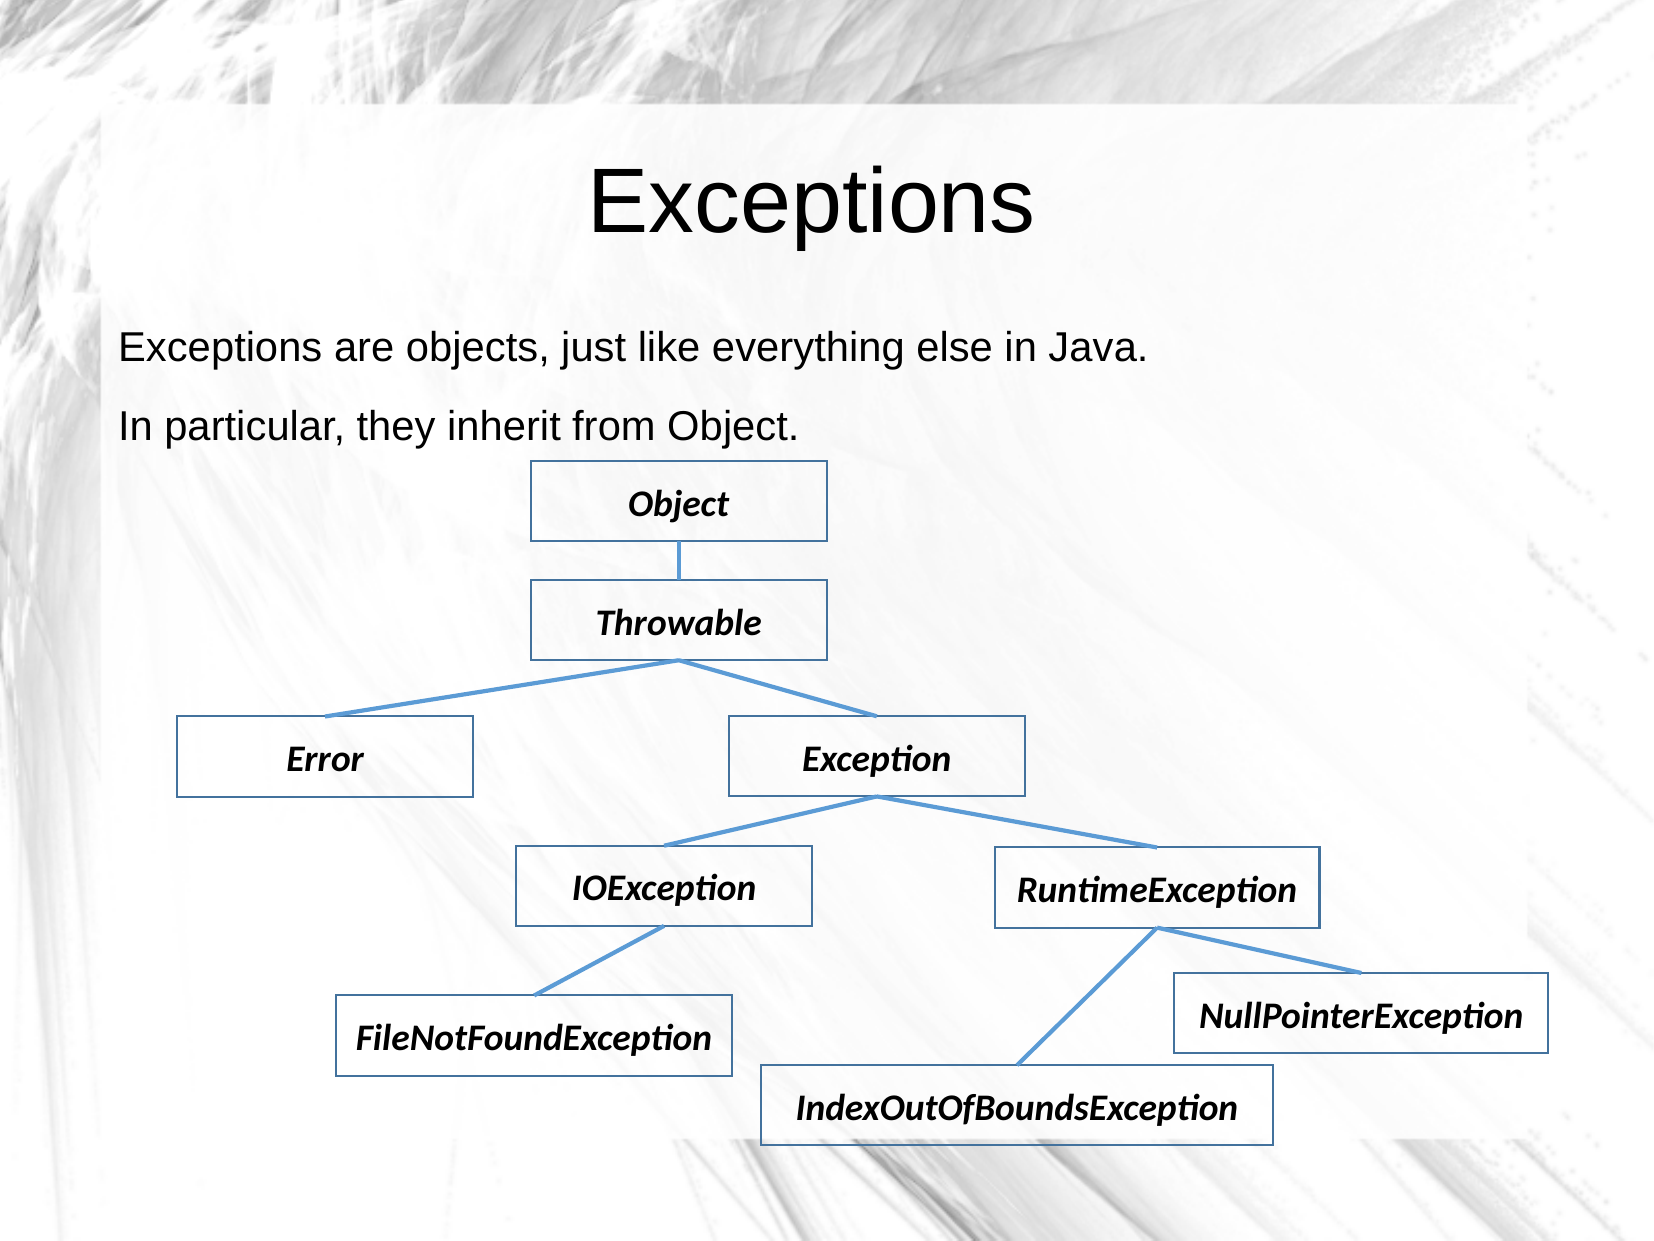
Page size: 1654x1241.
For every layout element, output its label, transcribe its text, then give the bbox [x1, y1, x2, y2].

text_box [177, 461, 1549, 1146]
title Exceptions [118, 112, 1506, 281]
list Exceptions are objects, just like everything else in Java. In particular, they inherit from Object. [118, 319, 1571, 1102]
picture [0, 0, 1654, 1241]
